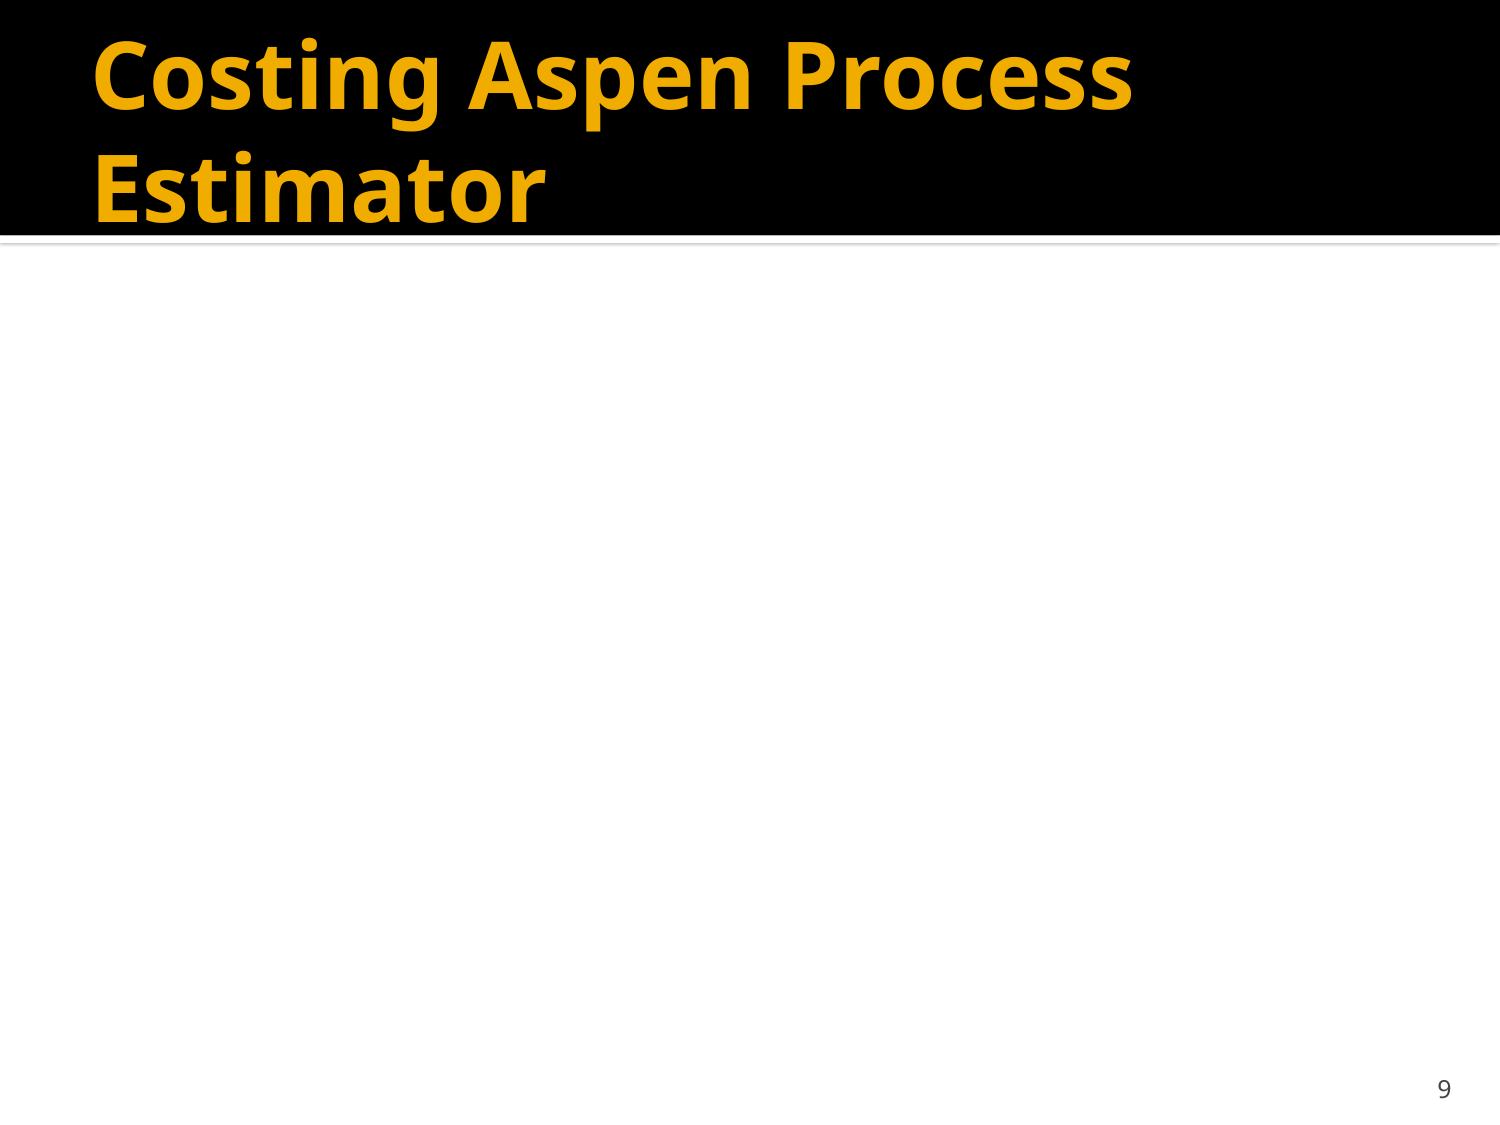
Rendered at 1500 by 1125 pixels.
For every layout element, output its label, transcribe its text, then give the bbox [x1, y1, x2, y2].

slide_number 9 [1345, 1062, 1467, 1108]
title Costing Aspen Process Estimator [75, 25, 1425, 231]
